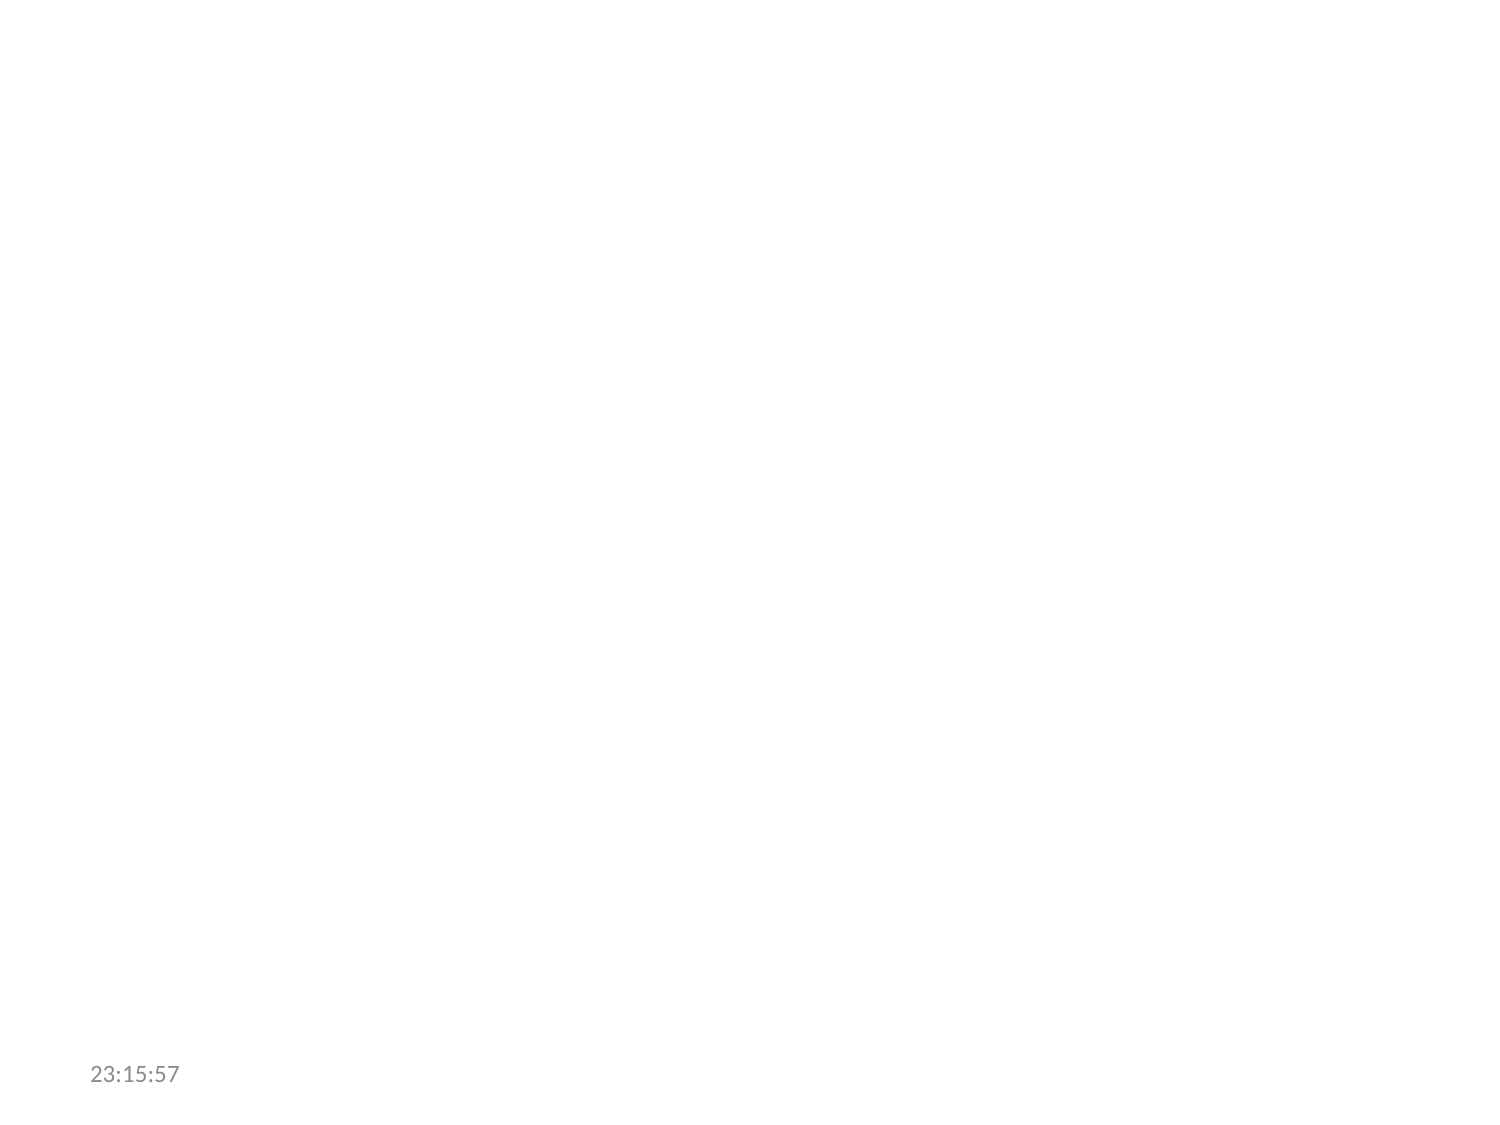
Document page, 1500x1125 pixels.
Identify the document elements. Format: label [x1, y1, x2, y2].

slide_number [75, 1042, 425, 1103]
